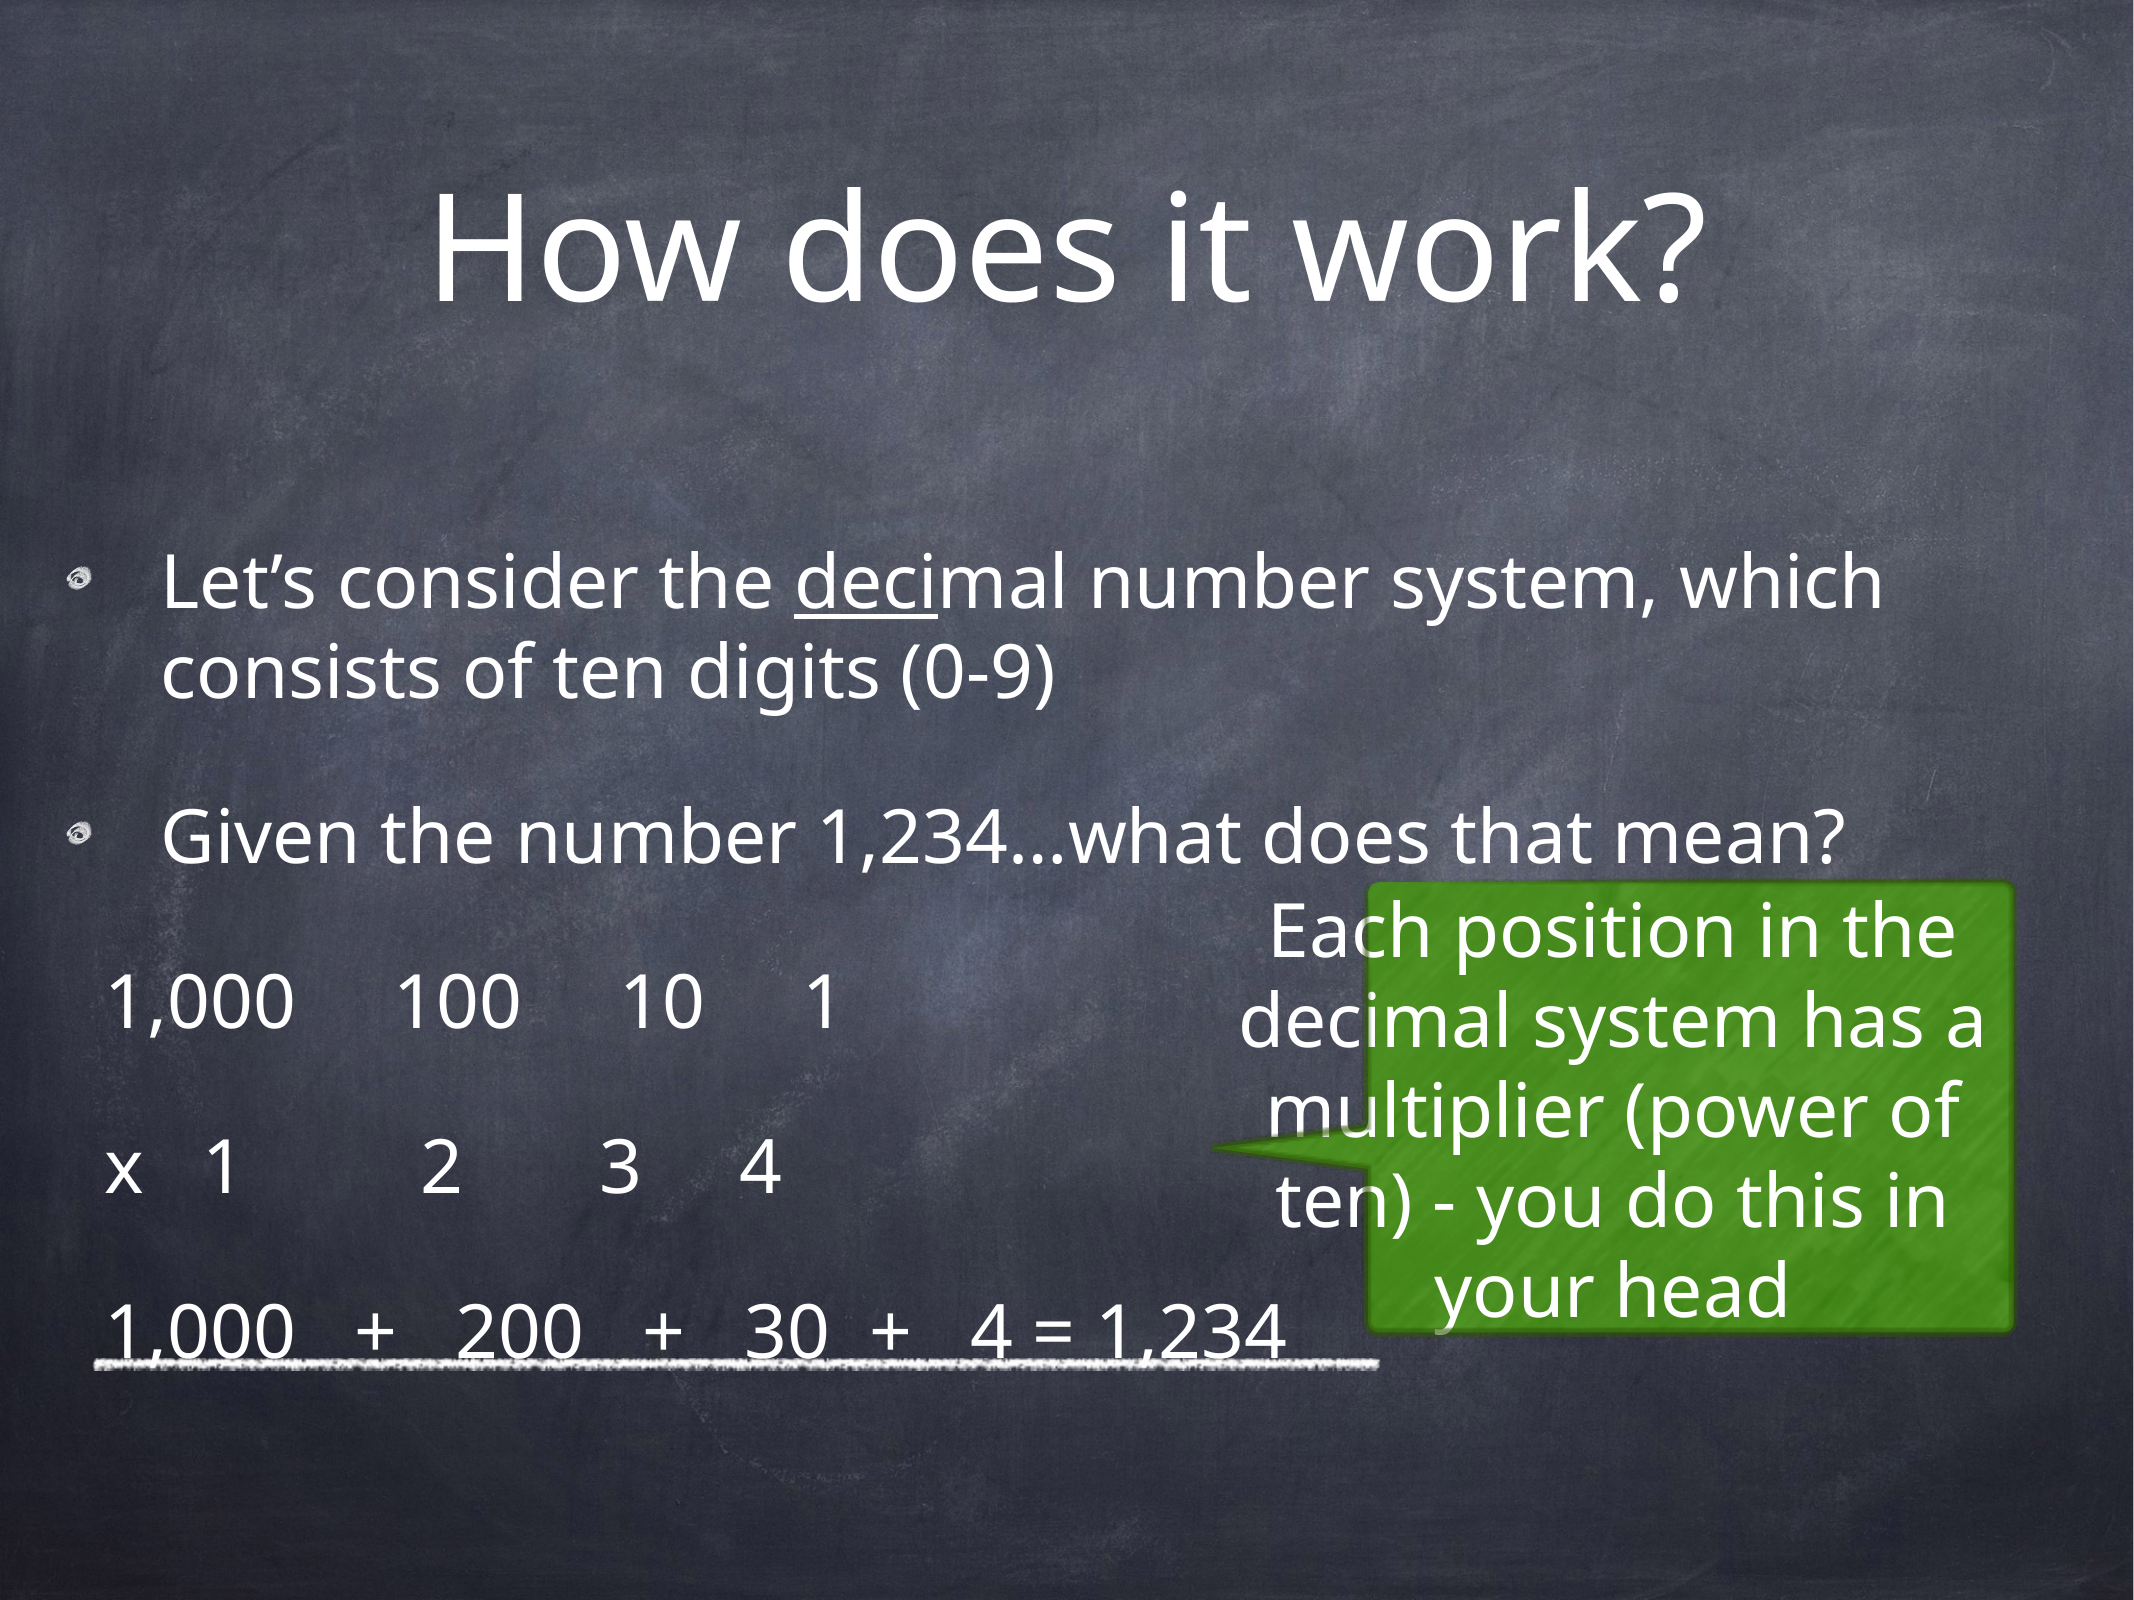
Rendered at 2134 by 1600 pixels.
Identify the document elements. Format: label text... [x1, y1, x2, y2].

title How does it work? [207, 32, 1926, 313]
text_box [1211, 877, 2019, 1337]
picture [0, 0, 2134, 1600]
list Let’s consider the decimal number system, which consists of ten digits (0-9) Given the number 1,234…what does that mean? 1,000 100 10 1 x 1 2 3 4 1,000 + 200 + 30 + 4 = 1,234 [58, 313, 2076, 1593]
